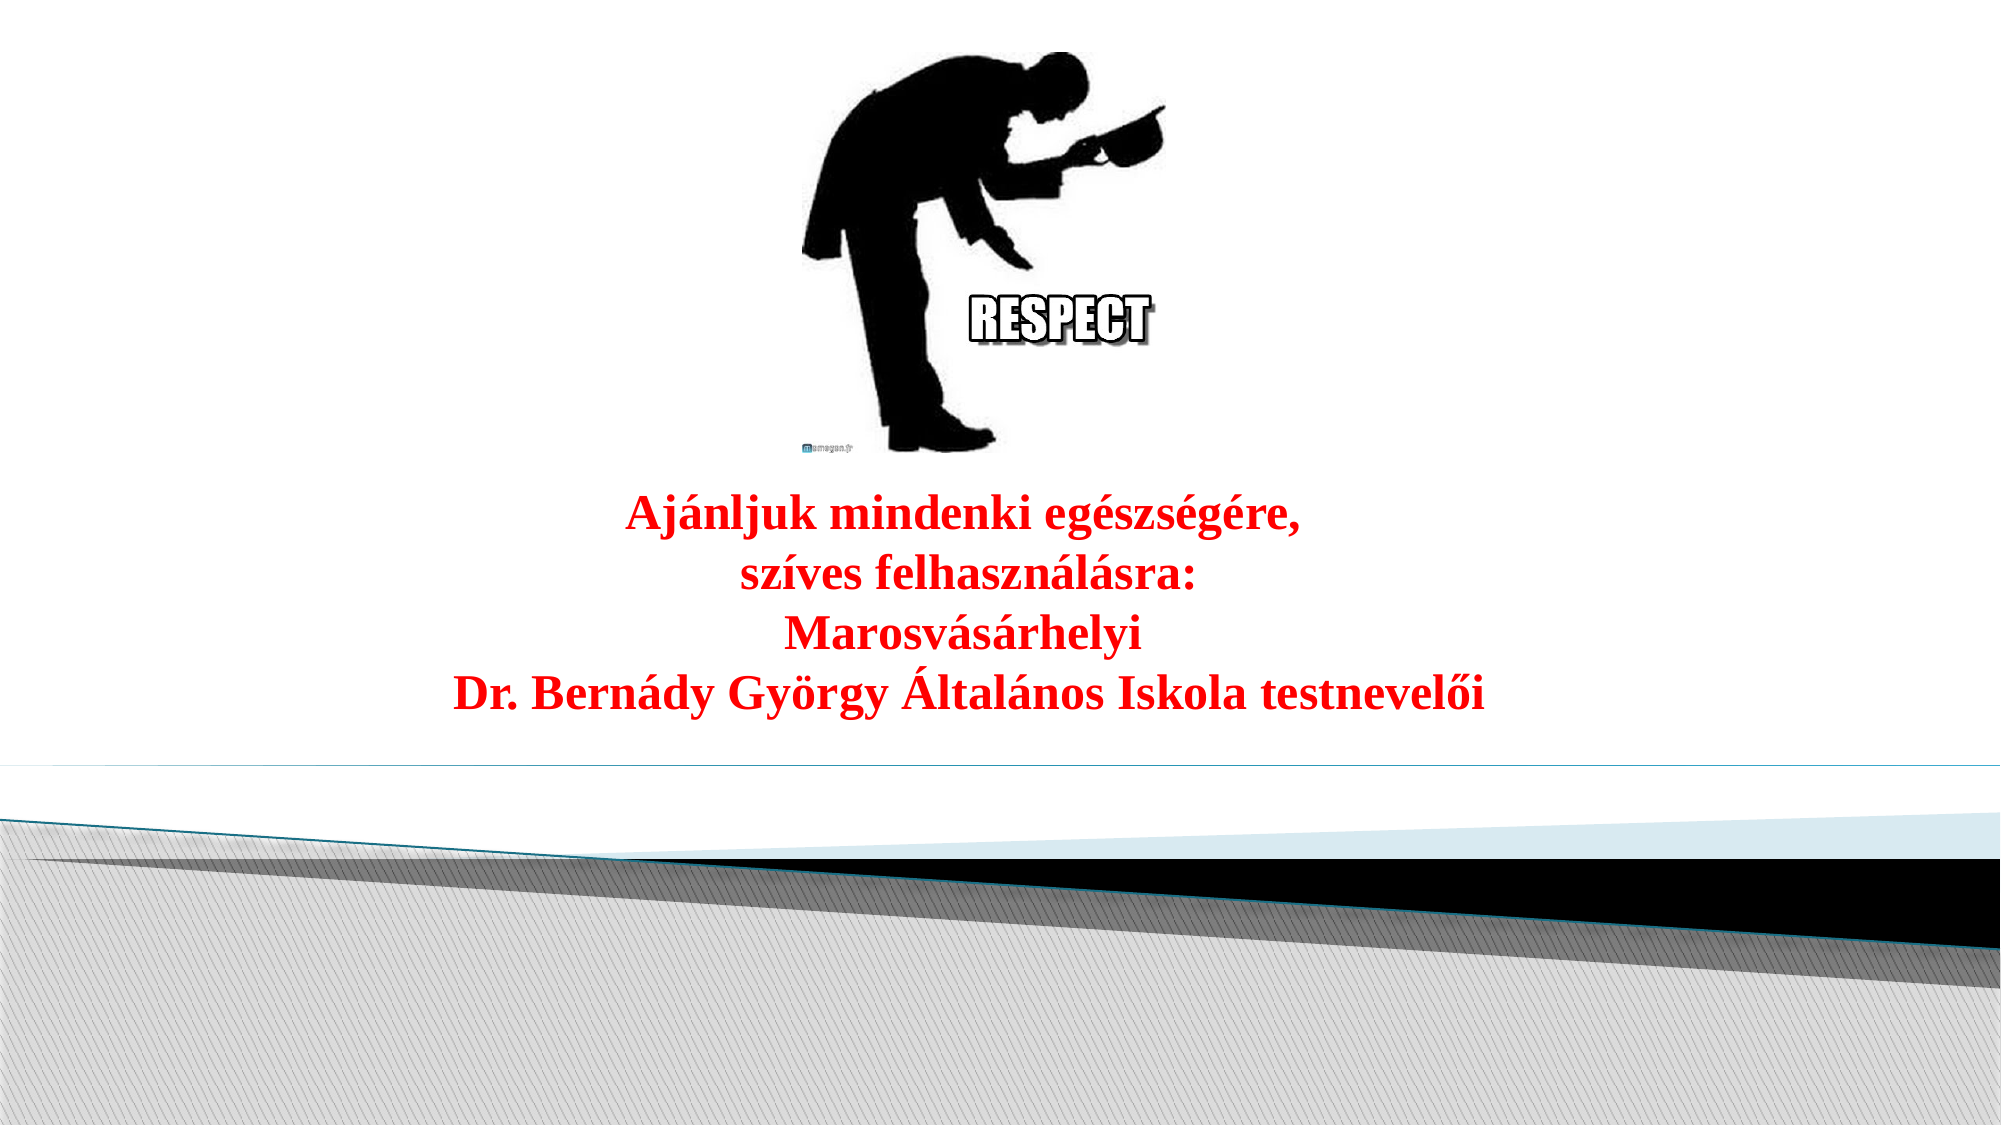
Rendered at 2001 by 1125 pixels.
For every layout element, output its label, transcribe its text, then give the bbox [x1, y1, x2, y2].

picture [7, 859, 91, 864]
subtitle [91, 717, 1592, 990]
picture [1592, 925, 2000, 989]
title Ajánljuk mindenki egészségére, szíves felhasználásra: Marosvásárhelyi Dr. Bernády György Általános Iskola testnevelői [154, 381, 1785, 787]
picture [802, 52, 1167, 453]
